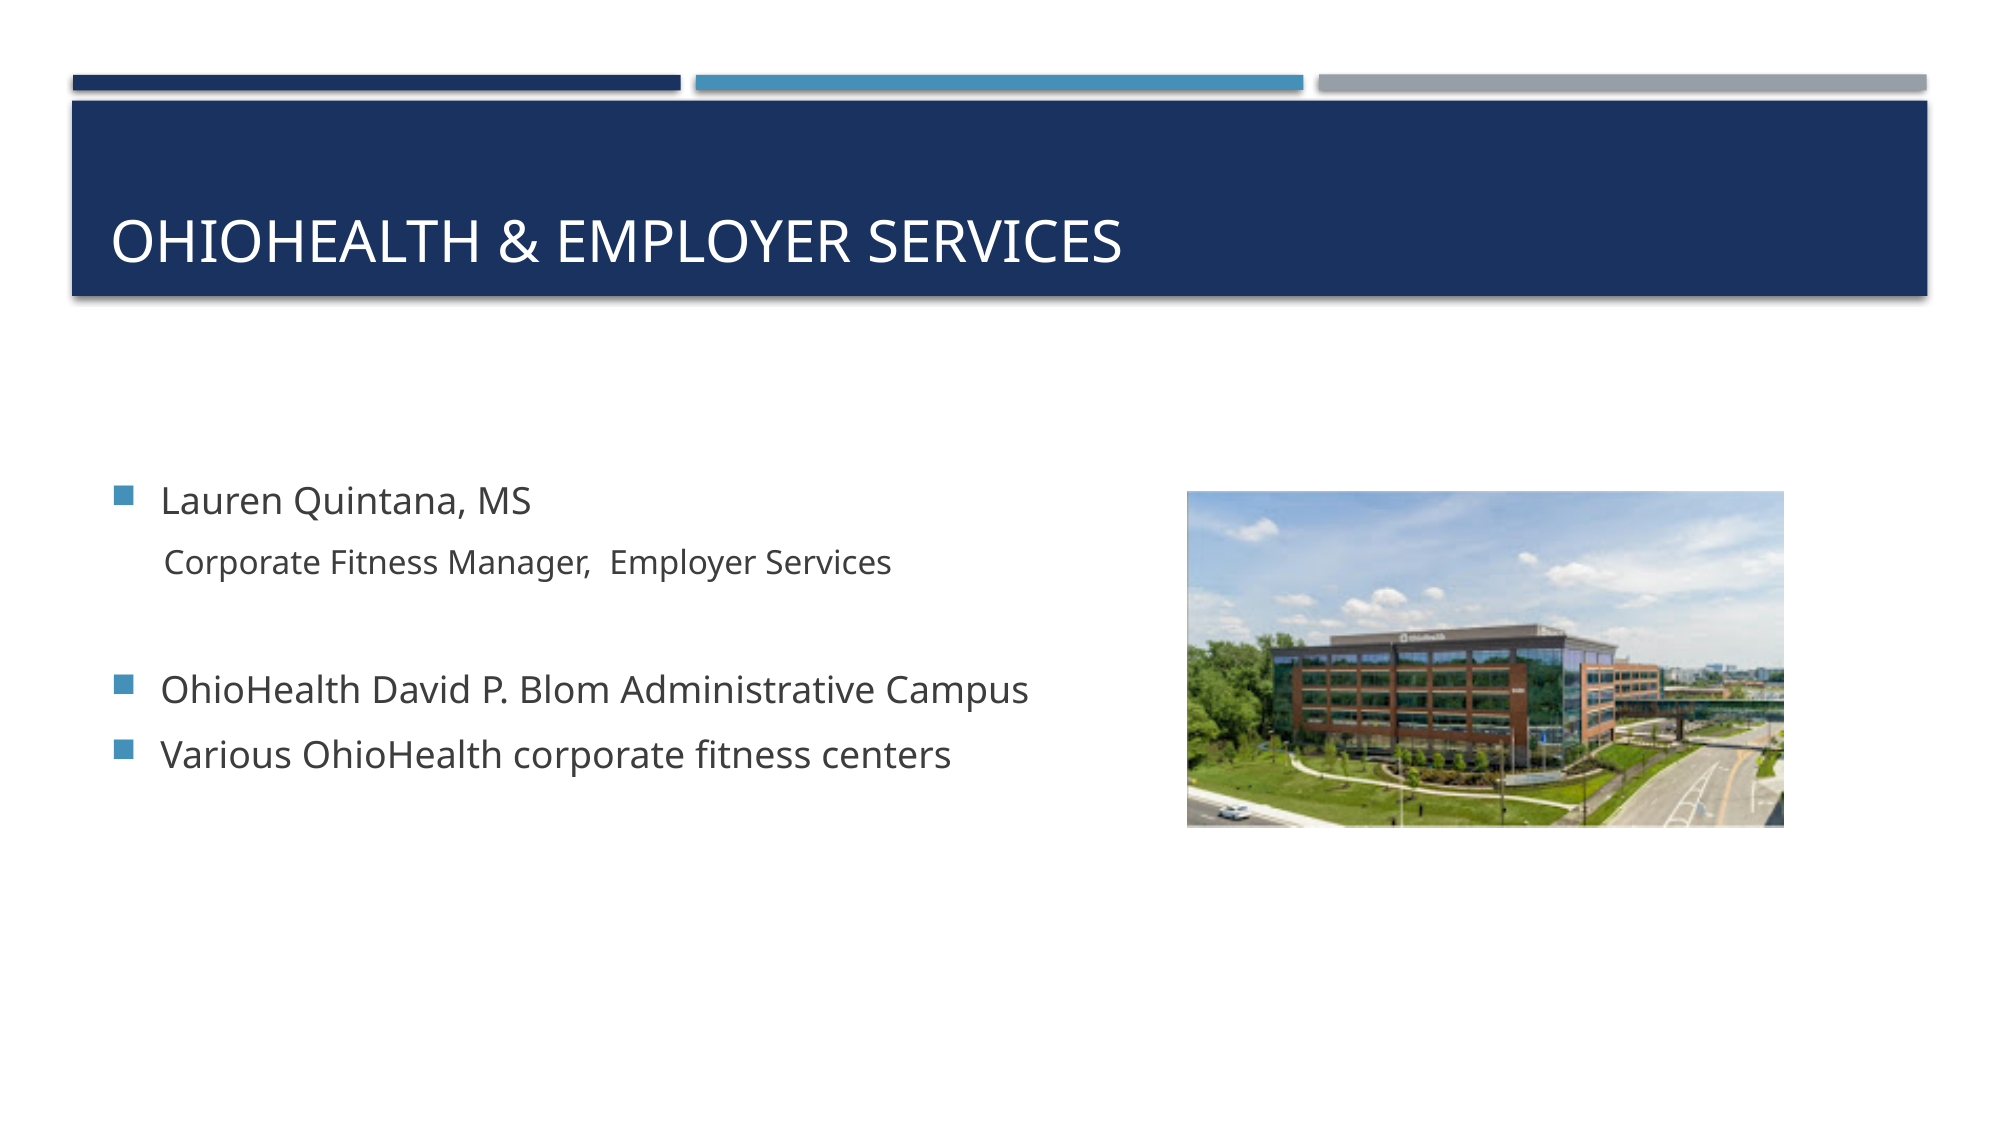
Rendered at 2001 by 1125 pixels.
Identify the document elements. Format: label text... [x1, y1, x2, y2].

title Ohiohealth & employer services [95, 115, 1905, 282]
list Lauren Quintana, MS Corporate Fitness Manager, Employer Services OhioHealth David P. Blom Administrative Campus Various OhioHealth corporate fitness centers [95, 357, 1905, 962]
picture [1187, 490, 1784, 828]
